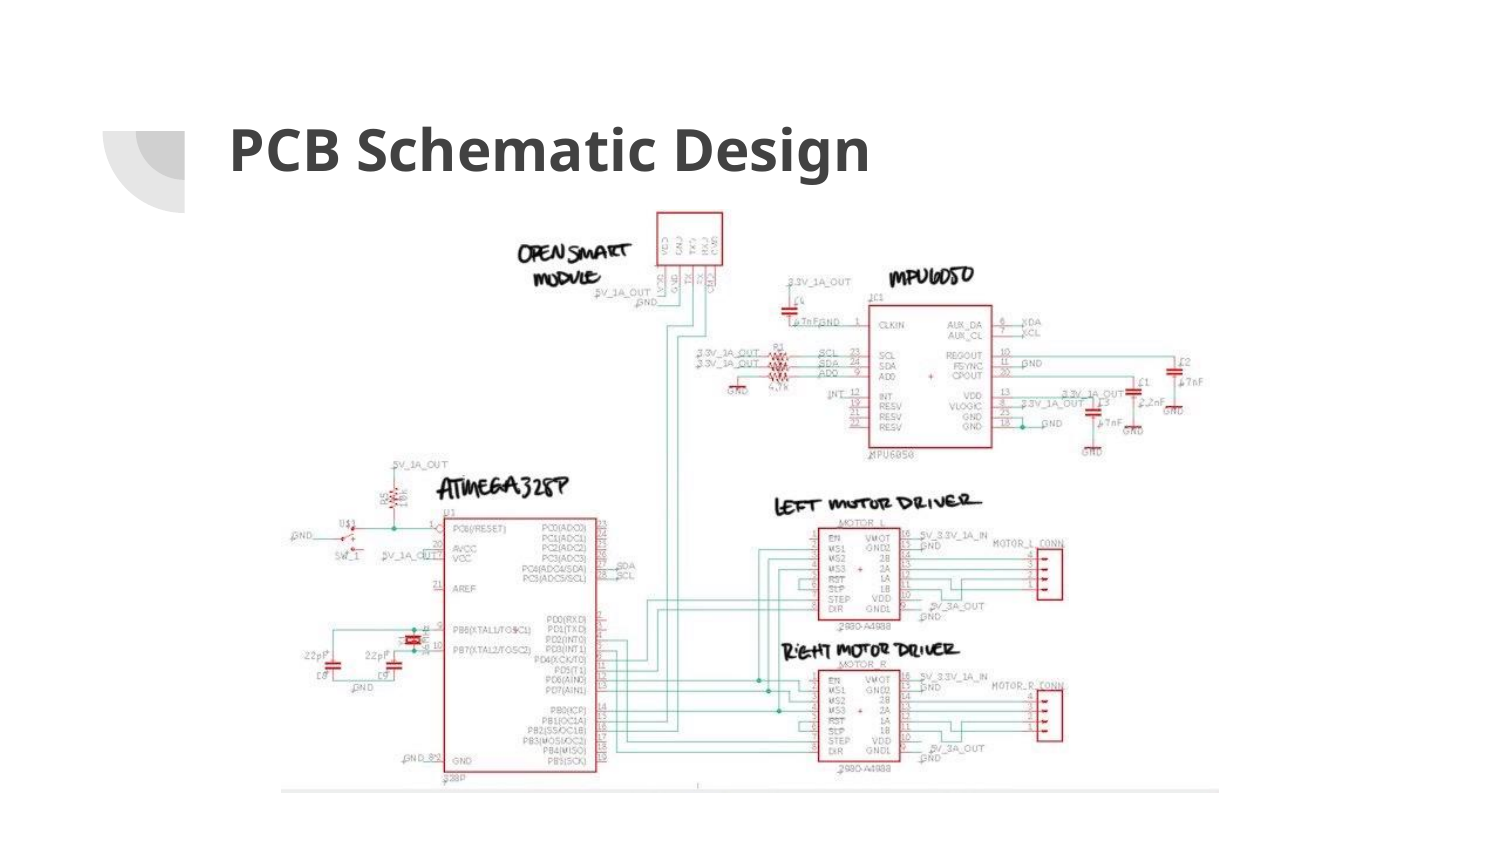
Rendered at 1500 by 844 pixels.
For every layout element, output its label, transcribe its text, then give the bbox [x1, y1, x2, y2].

picture [280, 209, 1219, 794]
title PCB Schematic Design [213, 98, 1368, 263]
